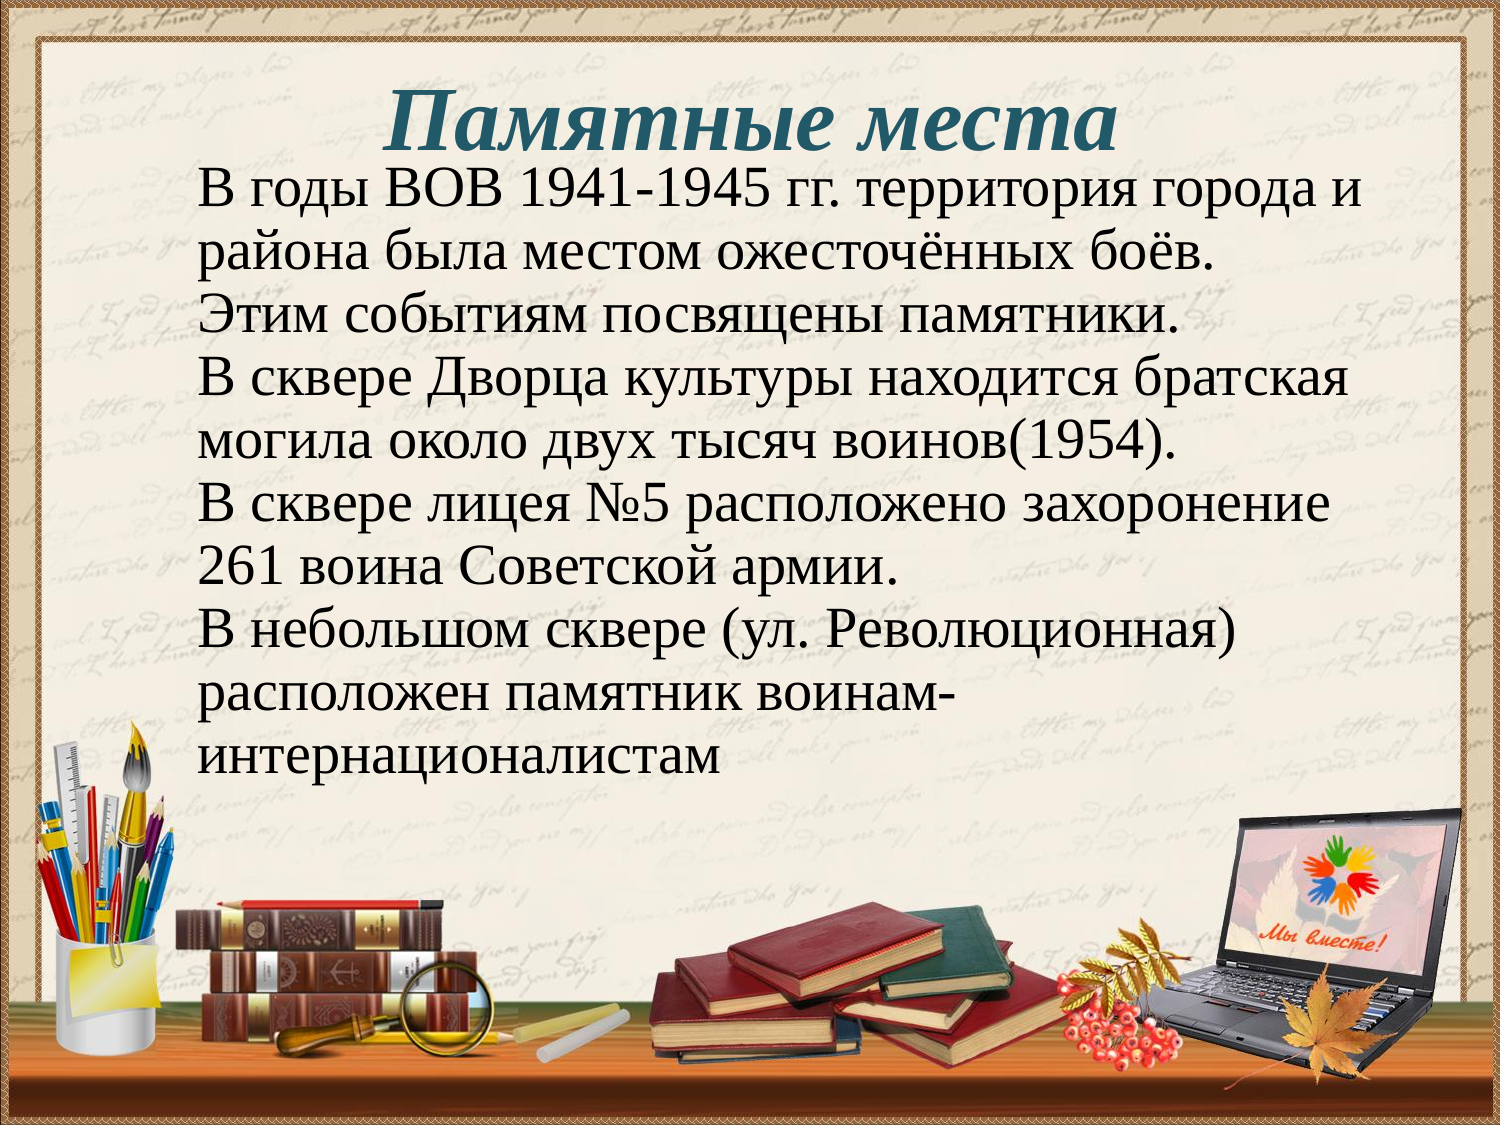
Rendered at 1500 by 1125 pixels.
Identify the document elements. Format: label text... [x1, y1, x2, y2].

title Памятные места [76, 77, 1428, 150]
picture [0, 0, 1500, 1125]
text_box В годы ВОВ 1941-1945 гг. территория города и района была местом ожесточённых боёв. Этим событиям посвящены памятники. В сквере Дворца культуры находится братская могила около двух тысяч воинов(1954). В сквере лицея №5 расположено захоронение 261 воина Советской армии. В небольшом сквере (ул. Революционная) расположен памятник воинам-интернационалистам [183, 148, 1410, 794]
